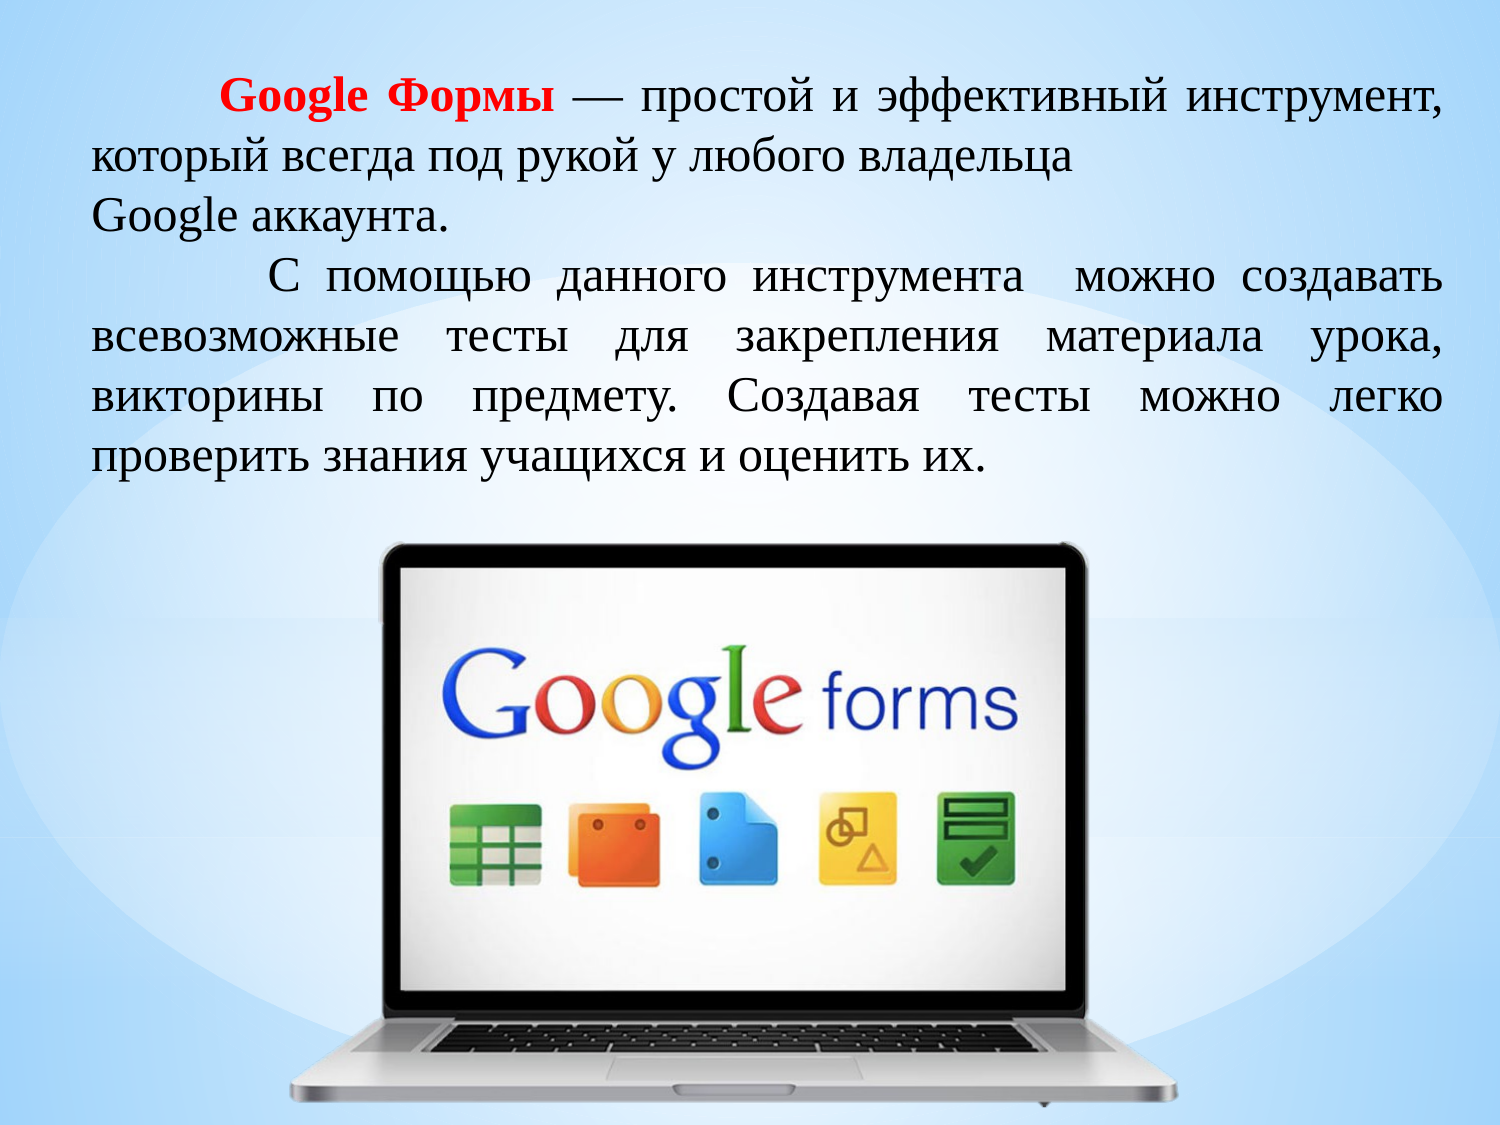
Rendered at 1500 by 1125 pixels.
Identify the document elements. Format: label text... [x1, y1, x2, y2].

text_box Google Формы — простой и эффективный инструмент, который всегда под рукой у любого владельца Google аккаунта. С помощью данного инструмента можно создавать всевозможные тесты для закрепления материала урока, викторины по предмету. Создавая тесты можно легко проверить знания учащихся и оценить их. [76, 54, 1459, 490]
picture [126, 531, 1374, 1116]
